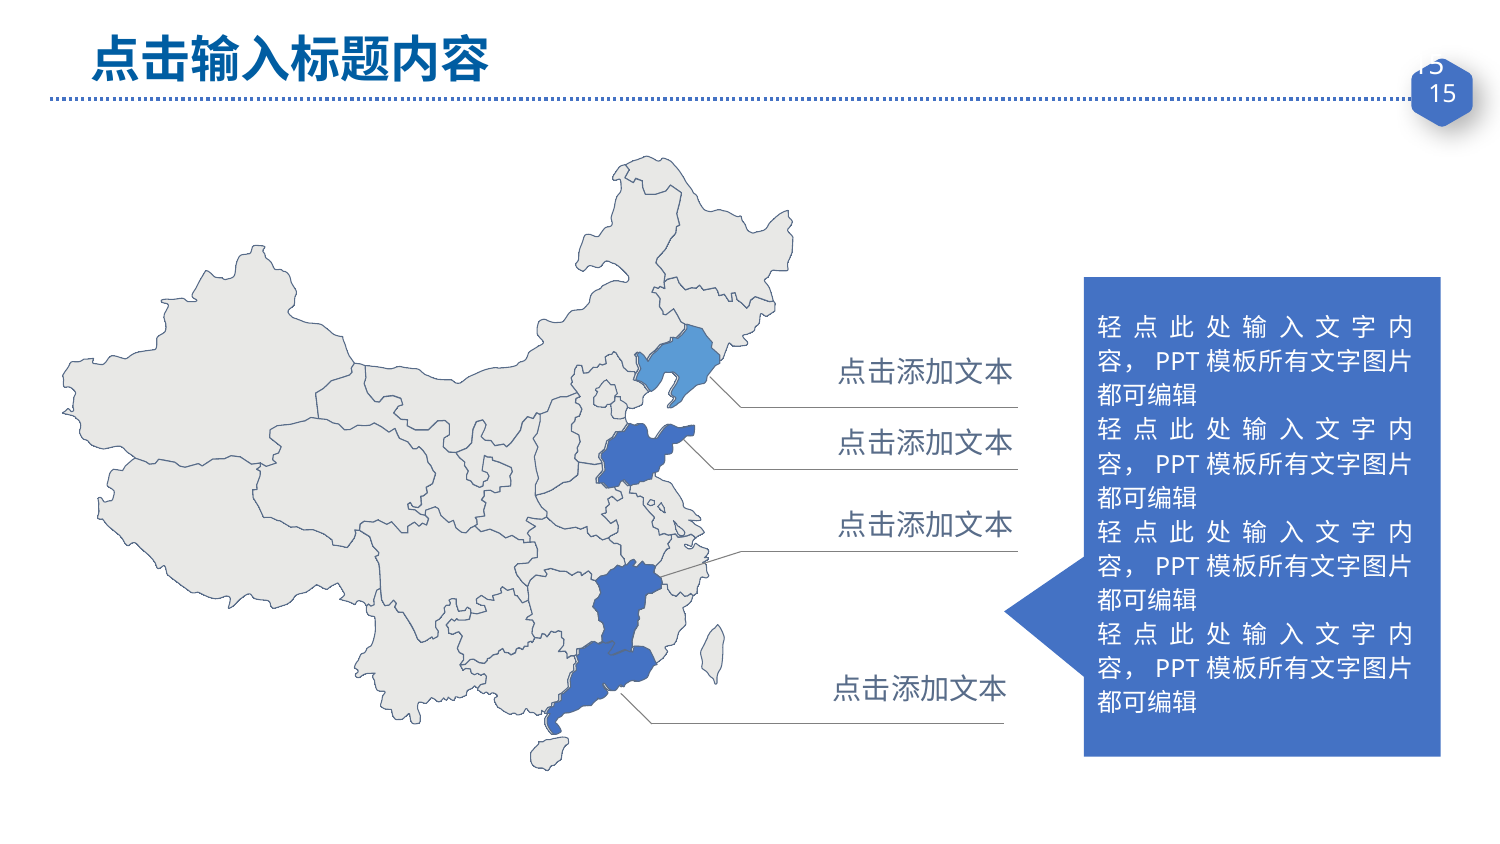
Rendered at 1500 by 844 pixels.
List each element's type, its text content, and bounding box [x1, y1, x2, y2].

text_box [1002, 275, 1442, 758]
text_box 点击添加文本 [826, 500, 1025, 547]
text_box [683, 439, 715, 470]
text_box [62, 156, 794, 771]
text_box 点击输入标题内容 [79, 21, 767, 93]
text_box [637, 551, 741, 585]
slide_number 15 [1394, 38, 1463, 97]
text_box 点击添加文本 [826, 418, 1025, 466]
text_box 点击添加文本 [821, 664, 1020, 711]
text_box 点击添加文本 [826, 348, 1025, 395]
text_box 轻点此处输入文字内容，PPT模板所有文字图片都可编辑 轻点此处输入文字内容，PPT模板所有文字图片都可编辑 轻点此处输入文字内容，PPT模板所有文字图片都可编辑 轻点此处输入文字内容，PPT模板所有文字图片都可编辑 [1085, 302, 1425, 791]
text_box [620, 693, 652, 724]
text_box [709, 376, 741, 408]
